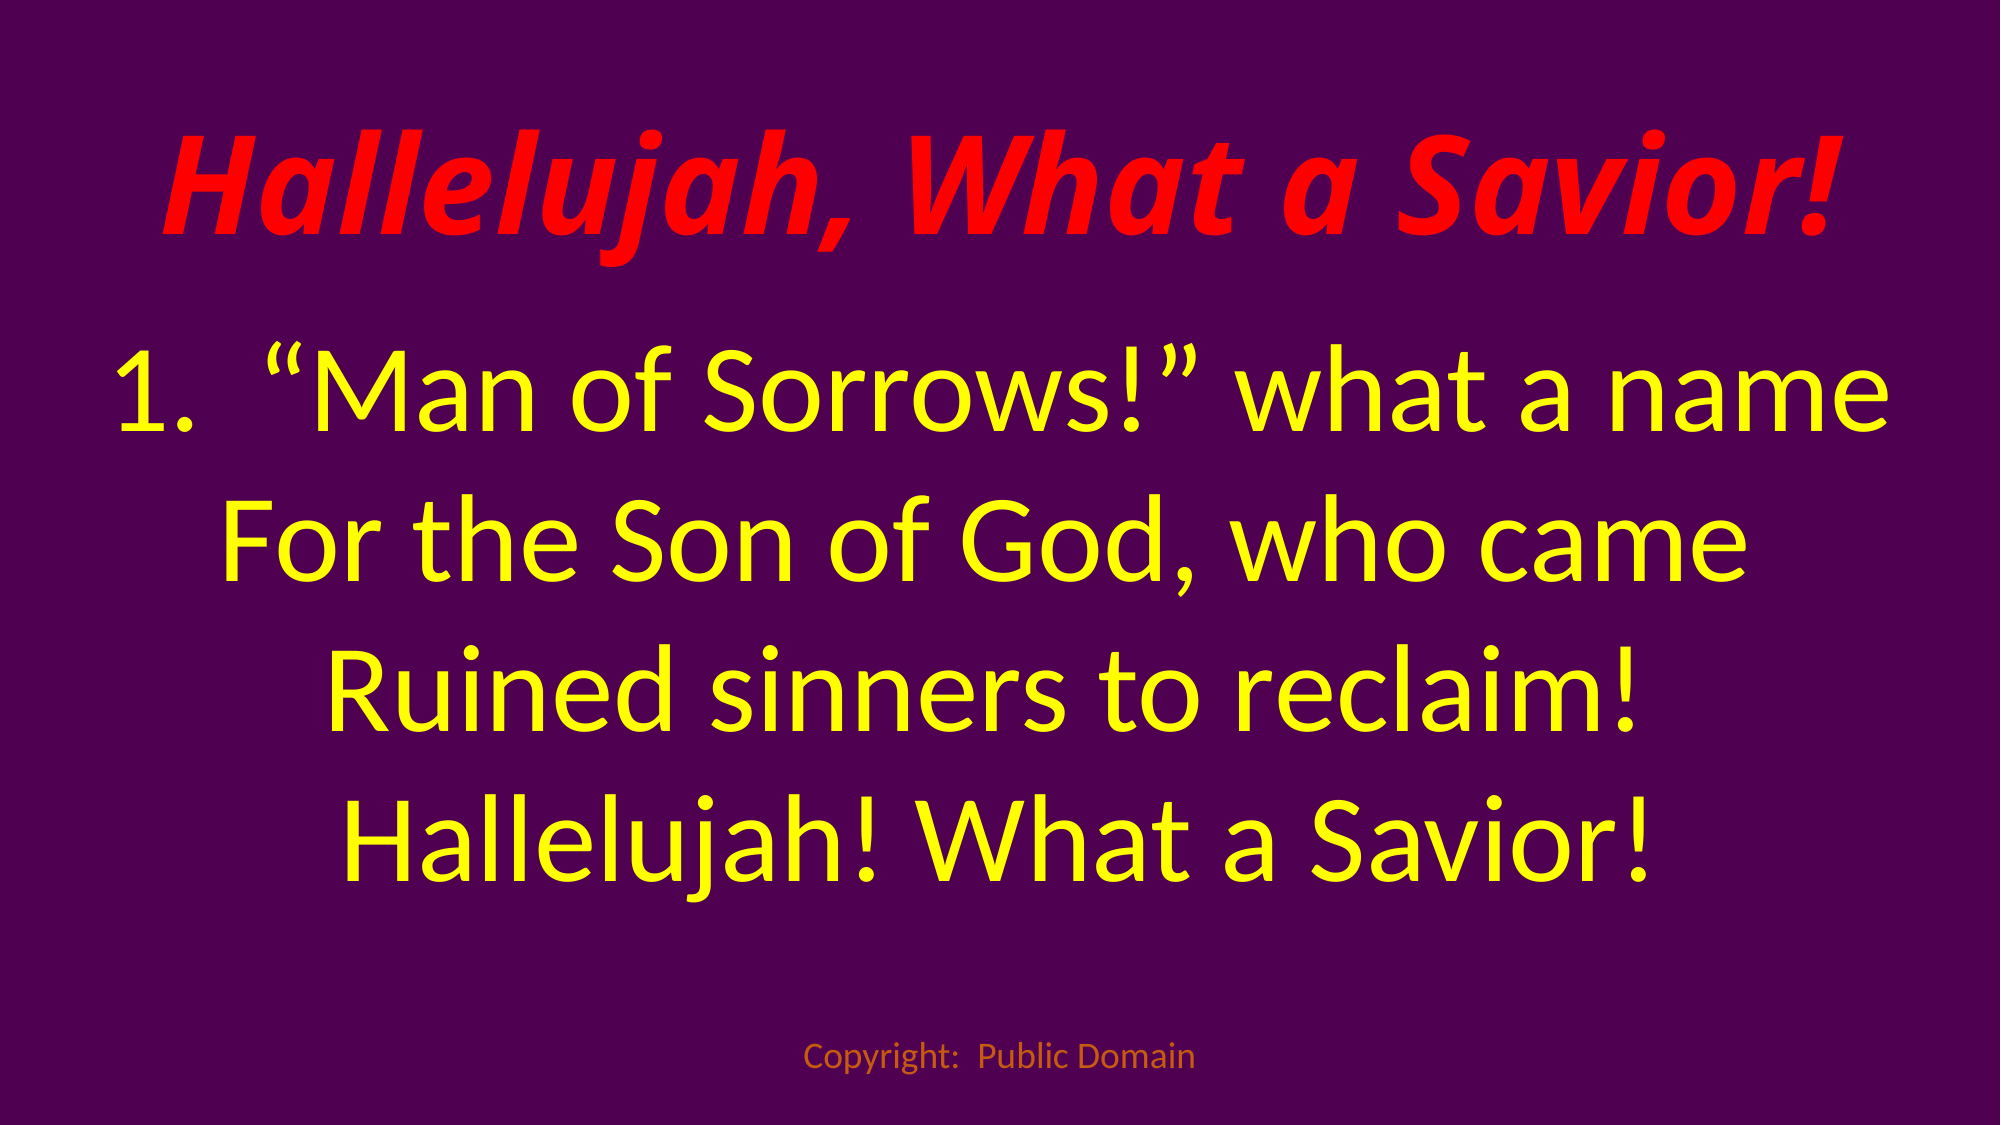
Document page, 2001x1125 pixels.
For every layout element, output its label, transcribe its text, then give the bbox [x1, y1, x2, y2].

text_box 1. “Man of Sorrows!” what a name For the Son of God, who came Ruined sinners to reclaim! Hallelujah! What a Savior! [0, 299, 2000, 914]
title Hallelujah, What a Savior! [0, 81, 2000, 299]
text_box Copyright: Public Domain [26, 1023, 1973, 1083]
